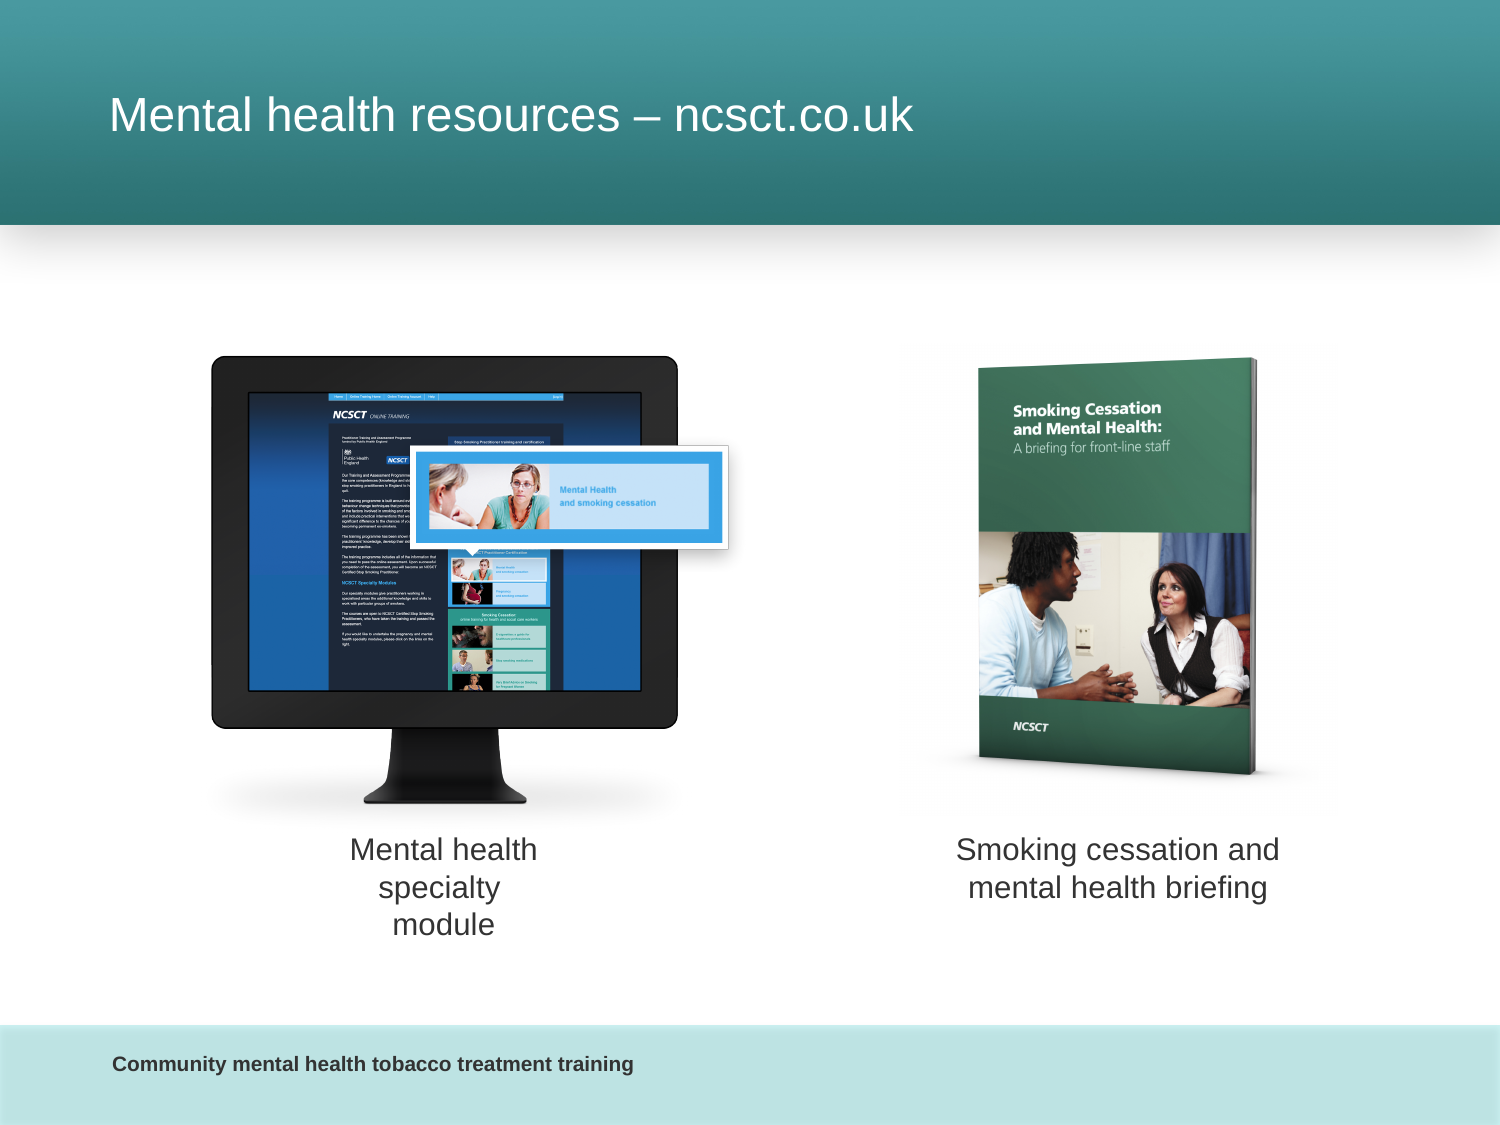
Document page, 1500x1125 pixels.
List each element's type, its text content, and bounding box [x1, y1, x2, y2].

picture [133, 347, 755, 842]
picture [0, 0, 1500, 225]
picture [899, 343, 1338, 816]
footer Community mental health tobacco treatment training [97, 1042, 1388, 1103]
title Mental health resources – ncsct.co.uk [93, 24, 1401, 201]
text_box Mental health specialty module [254, 851, 634, 993]
text_box Smoking cessation and mental health briefing [928, 824, 1308, 993]
